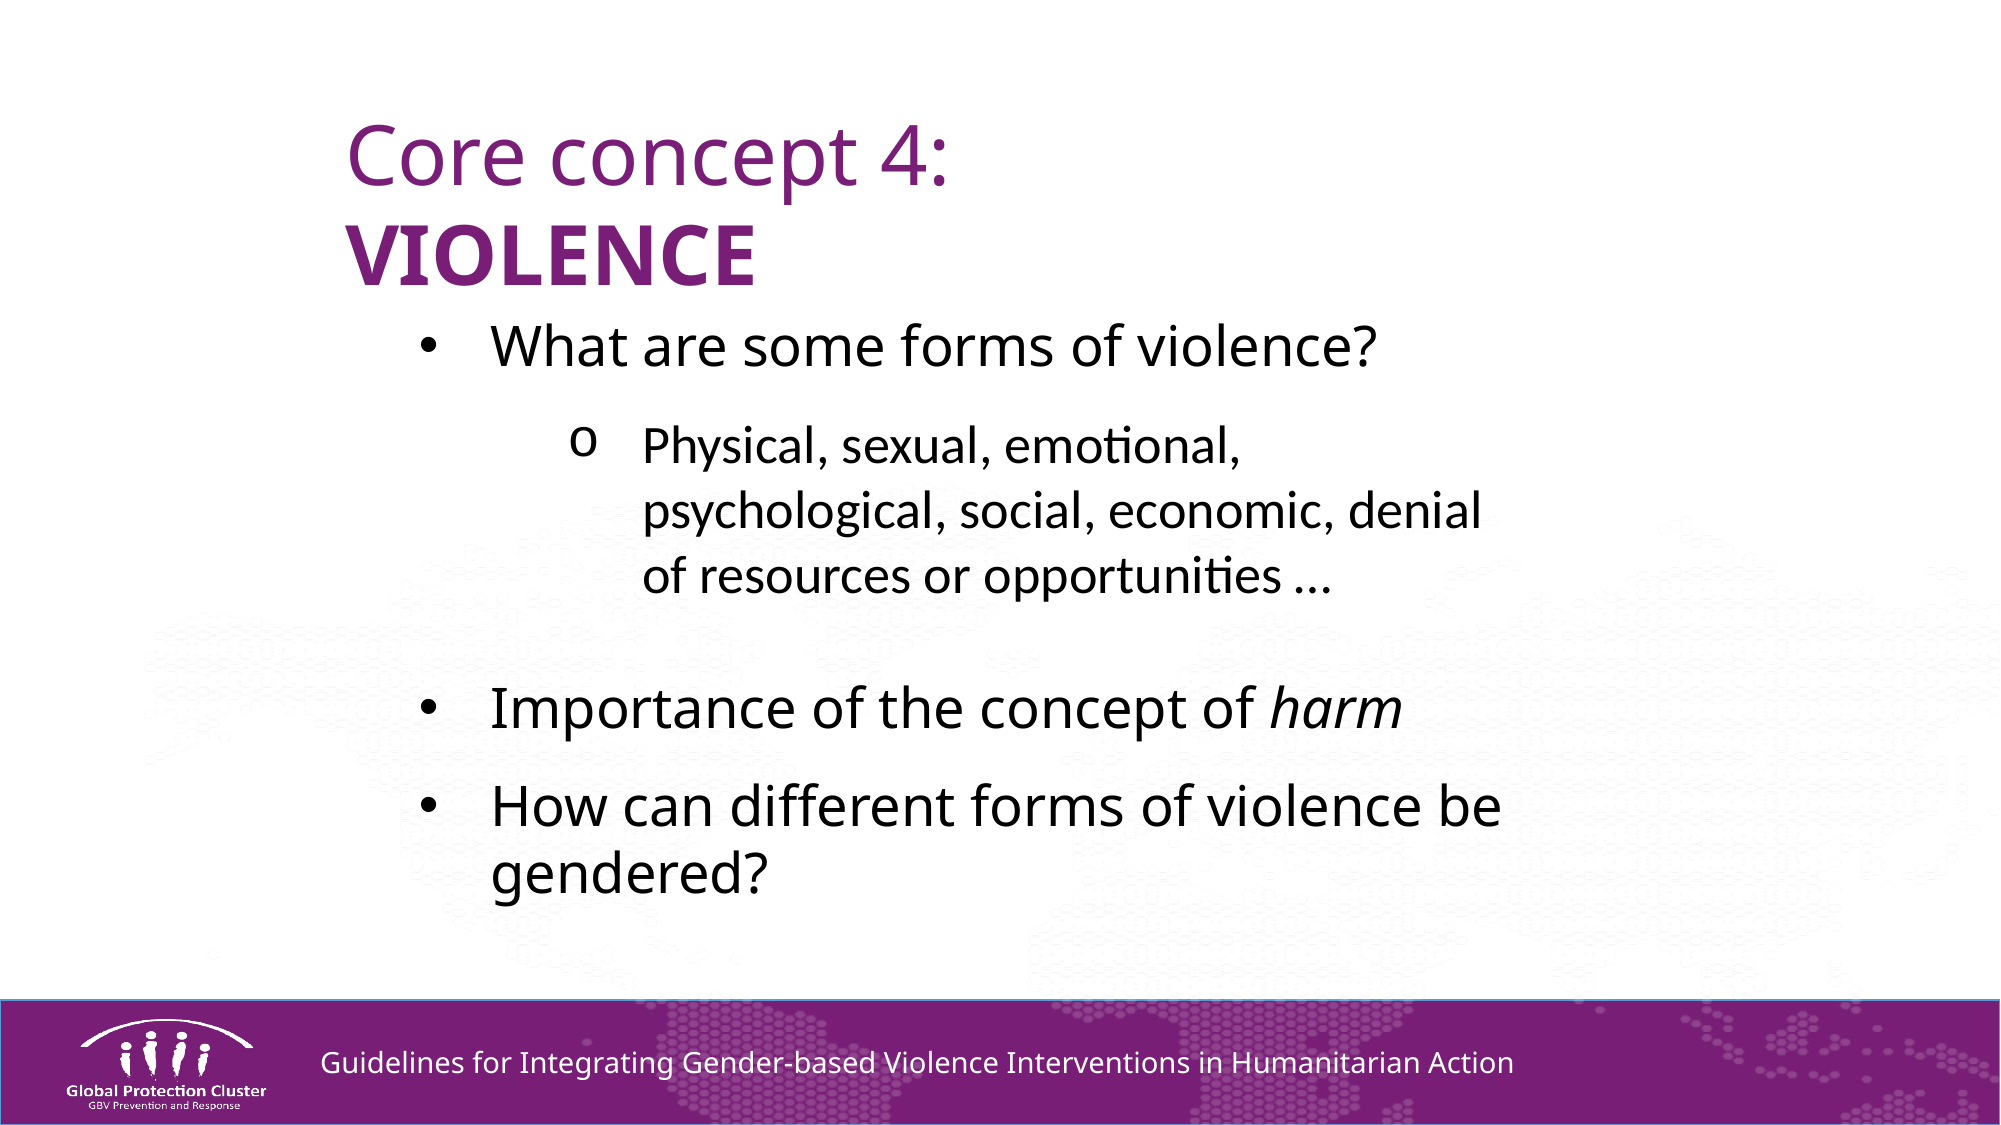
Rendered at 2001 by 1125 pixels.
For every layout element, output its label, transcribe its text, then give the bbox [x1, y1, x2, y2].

picture [56, 254, 2001, 1125]
text_box What are some forms of violence? Importance of the concept of harm How can different forms of violence be gendered? [403, 236, 1590, 915]
text_box Physical, sexual, emotional, psychological, social, economic, denial of resources or opportunities … [477, 401, 1516, 677]
text_box Core concept 4: VIOLENCE [329, 94, 1263, 378]
